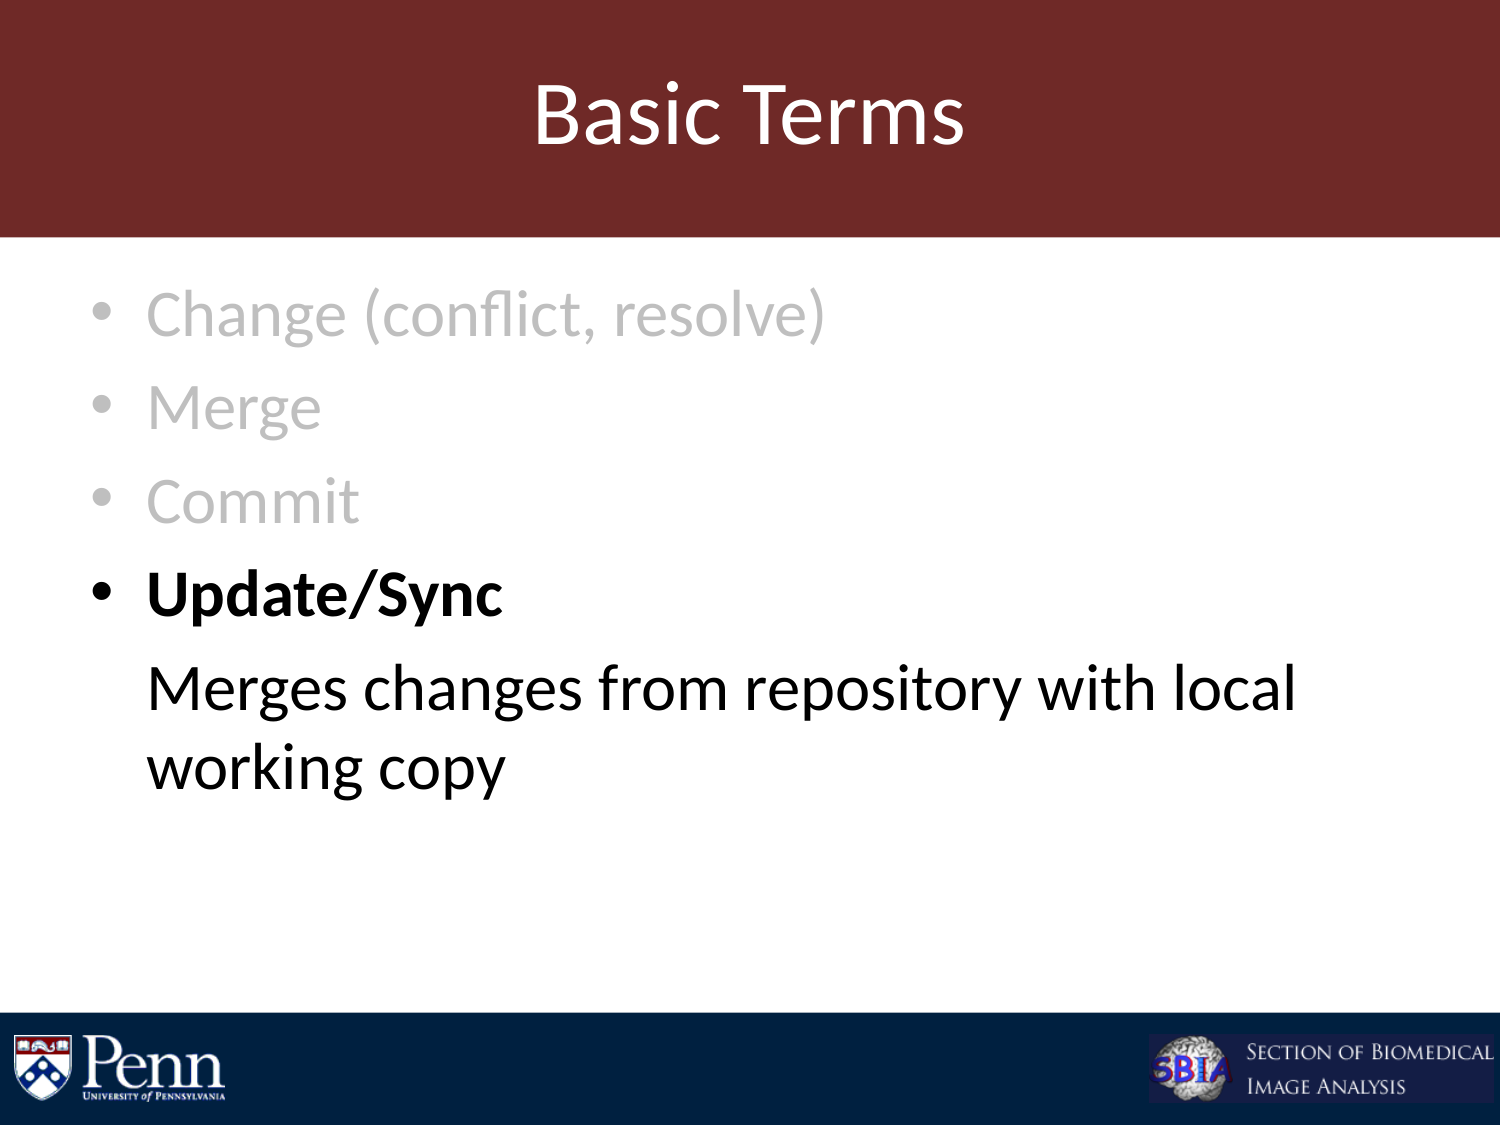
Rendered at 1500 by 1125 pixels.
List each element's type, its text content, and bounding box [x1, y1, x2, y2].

title Basic Terms [75, 45, 1425, 238]
list Change (conflict, resolve) Merge Commit Update/Sync Merges changes from repository with local working copy [75, 262, 1425, 1013]
picture [1149, 1034, 1494, 1103]
picture [14, 1035, 225, 1102]
